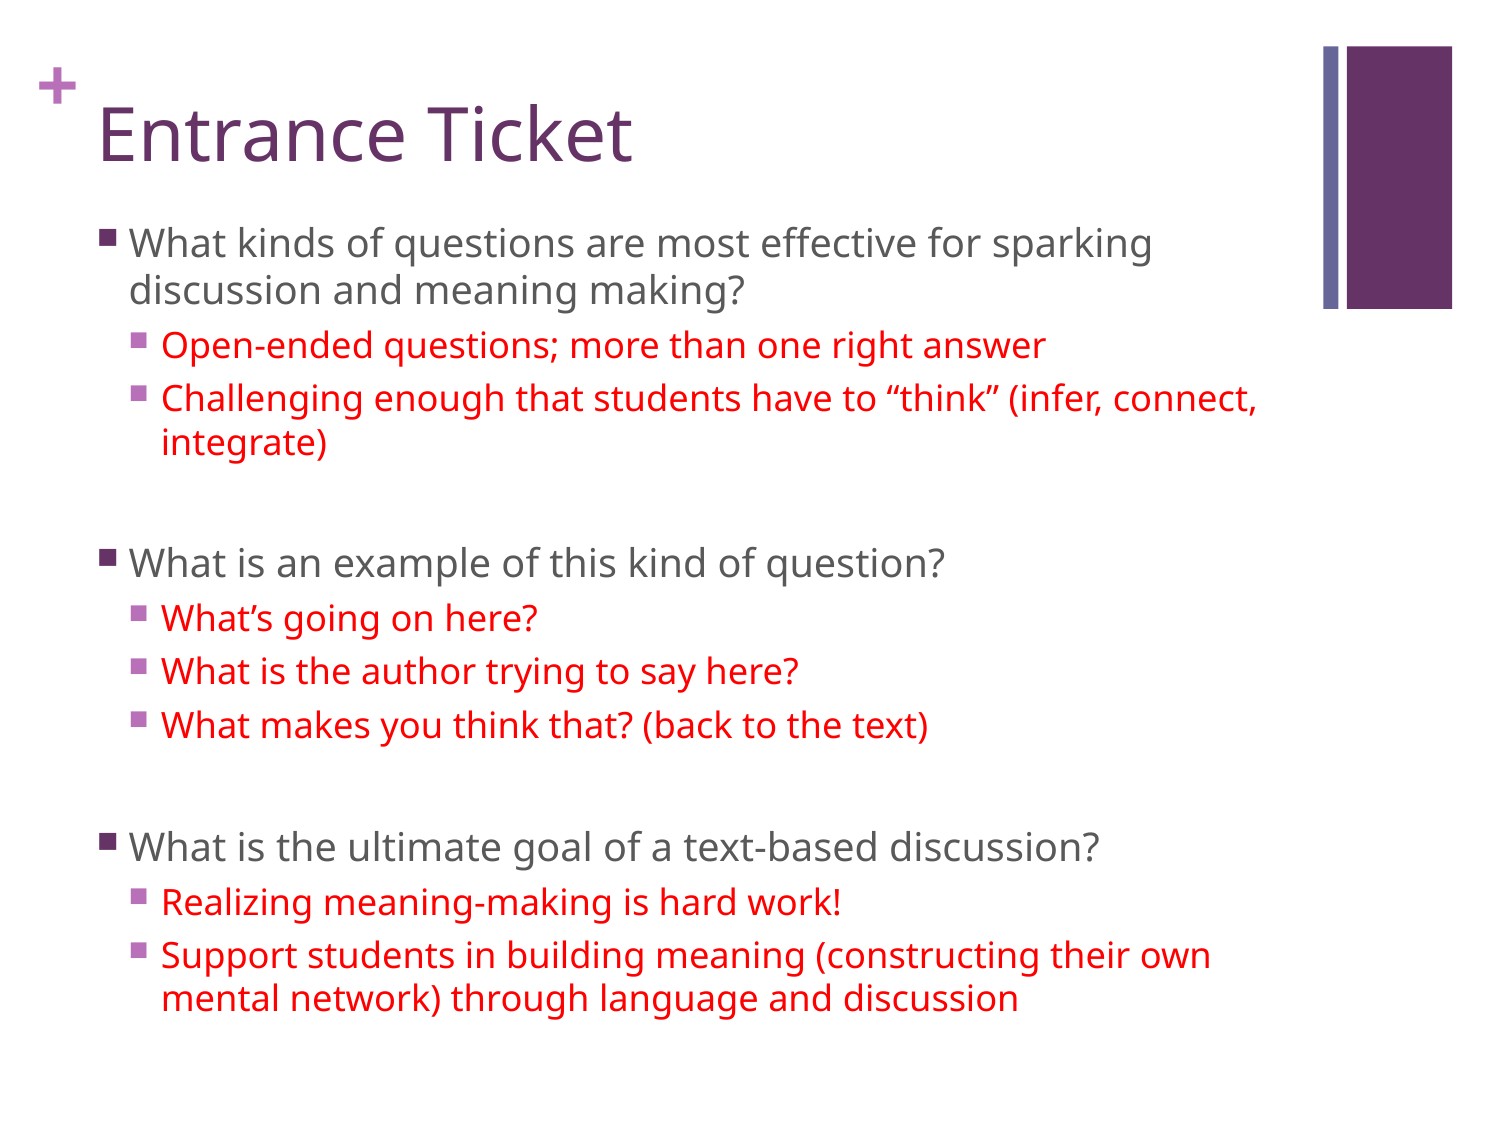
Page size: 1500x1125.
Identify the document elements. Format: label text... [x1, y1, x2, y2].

title Entrance Ticket [81, 79, 1322, 210]
list What kinds of questions are most effective for sparking discussion and meaning making? Open-ended questions; more than one right answer Challenging enough that students have to “think” (infer, connect, integrate) What is an example of this kind of question? What’s going on here? What is the author trying to say here? What makes you think that? (back to the text) What is the ultimate goal of a text-based discussion? Realizing meaning-making is hard work! Support students in building meaning (constructing their own mental network) through language and discussion [81, 210, 1322, 1027]
